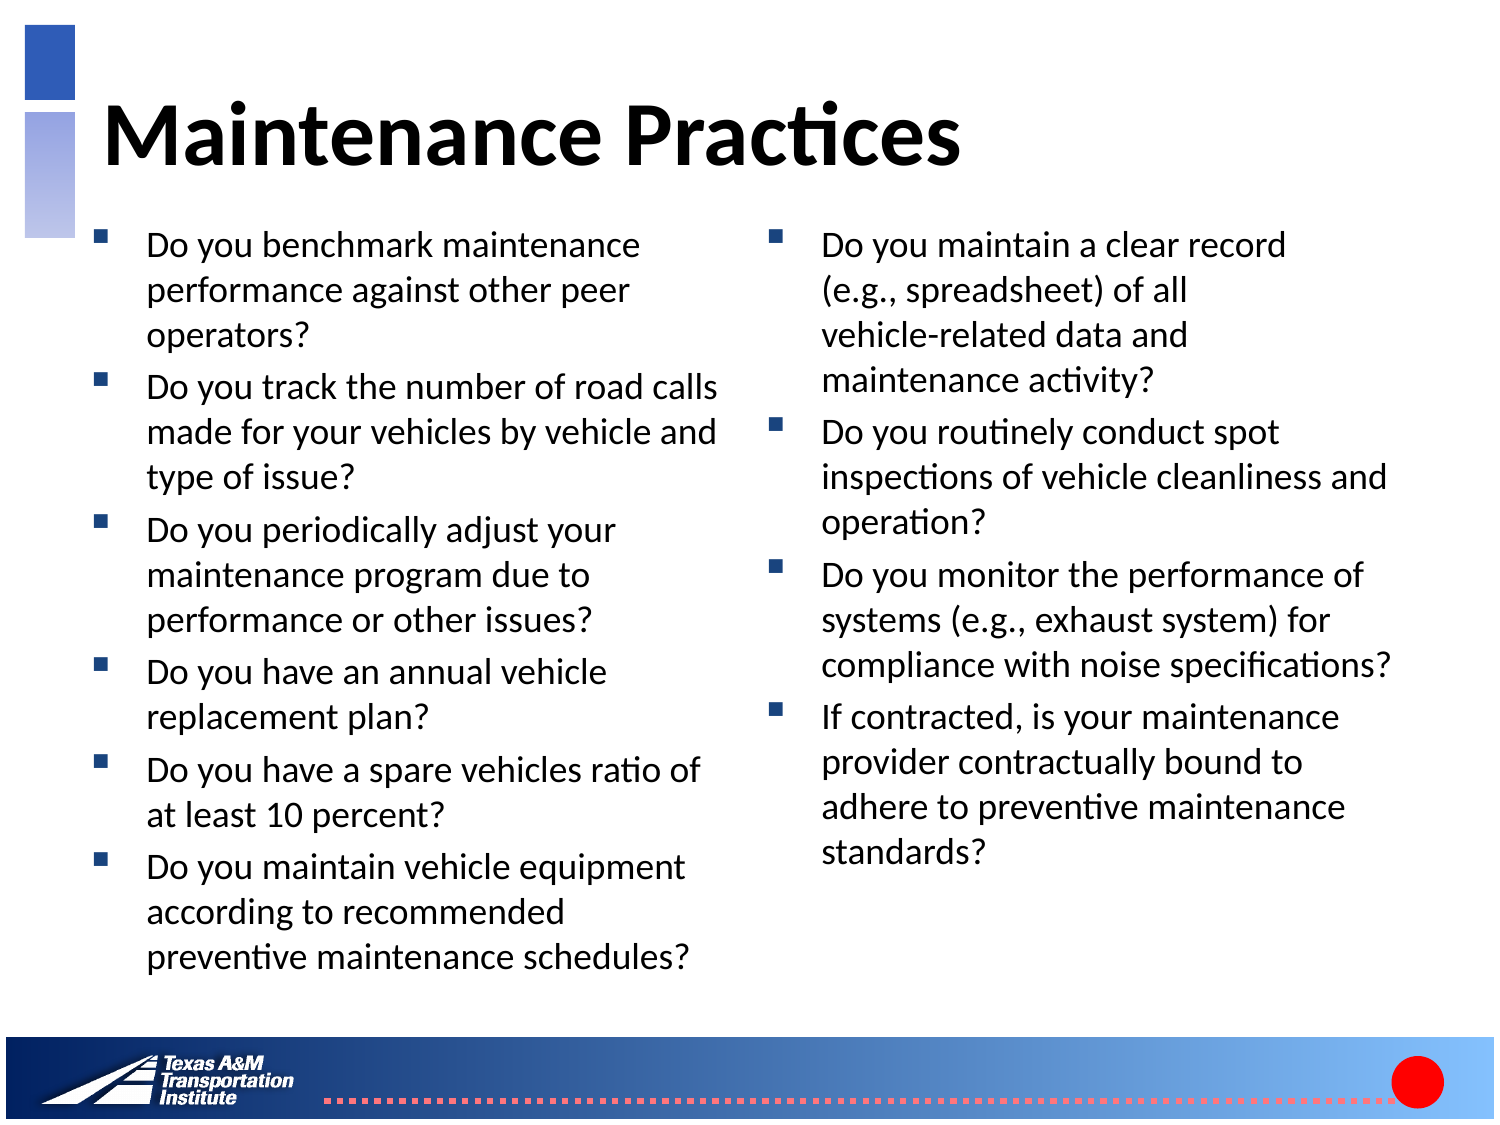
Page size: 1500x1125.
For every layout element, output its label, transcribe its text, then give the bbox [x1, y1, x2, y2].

title Maintenance Practices [87, 24, 1425, 212]
picture [37, 1037, 300, 1125]
list Do you benchmark maintenance performance against other peer operators? Do you track the number of road calls made for your vehicles by vehicle and type of issue? Do you periodically adjust your maintenance program due to performance or other issues? Do you have an annual vehicle replacement plan? Do you have a spare vehicles ratio of at least 10 percent? Do you maintain vehicle equipment according to recommended preventive maintenance schedules? [75, 212, 749, 1000]
text_box Do you maintain a clear record (e.g., spreadsheet) of all vehicle-related data and maintenance activity? Do you routinely conduct spot inspections of vehicle cleanliness and operation? Do you monitor the performance of systems (e.g., exhaust system) for compliance with noise specifications? If contracted, is your maintenance provider contractually bound to adhere to preventive maintenance standards? [749, 212, 1425, 1000]
